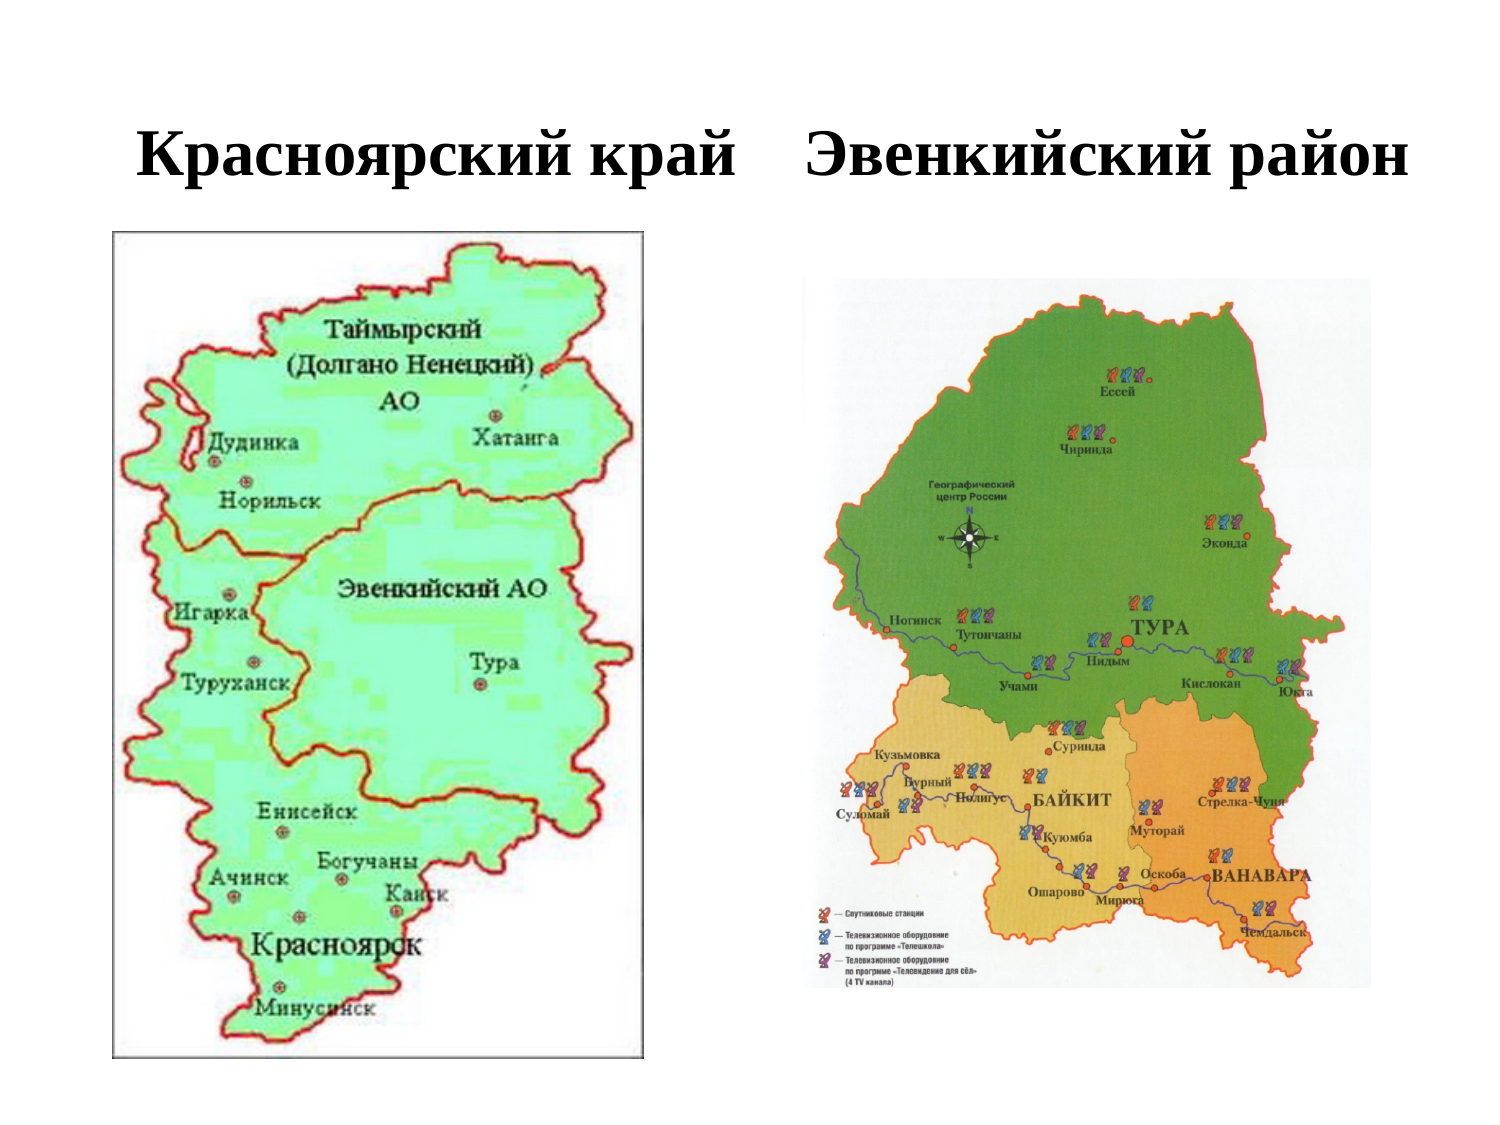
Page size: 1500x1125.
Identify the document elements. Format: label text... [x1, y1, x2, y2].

text_box Красноярский край [88, 101, 786, 197]
picture [802, 278, 1372, 988]
picture [111, 231, 644, 1059]
text_box Эвенкийский район [788, 101, 1427, 197]
